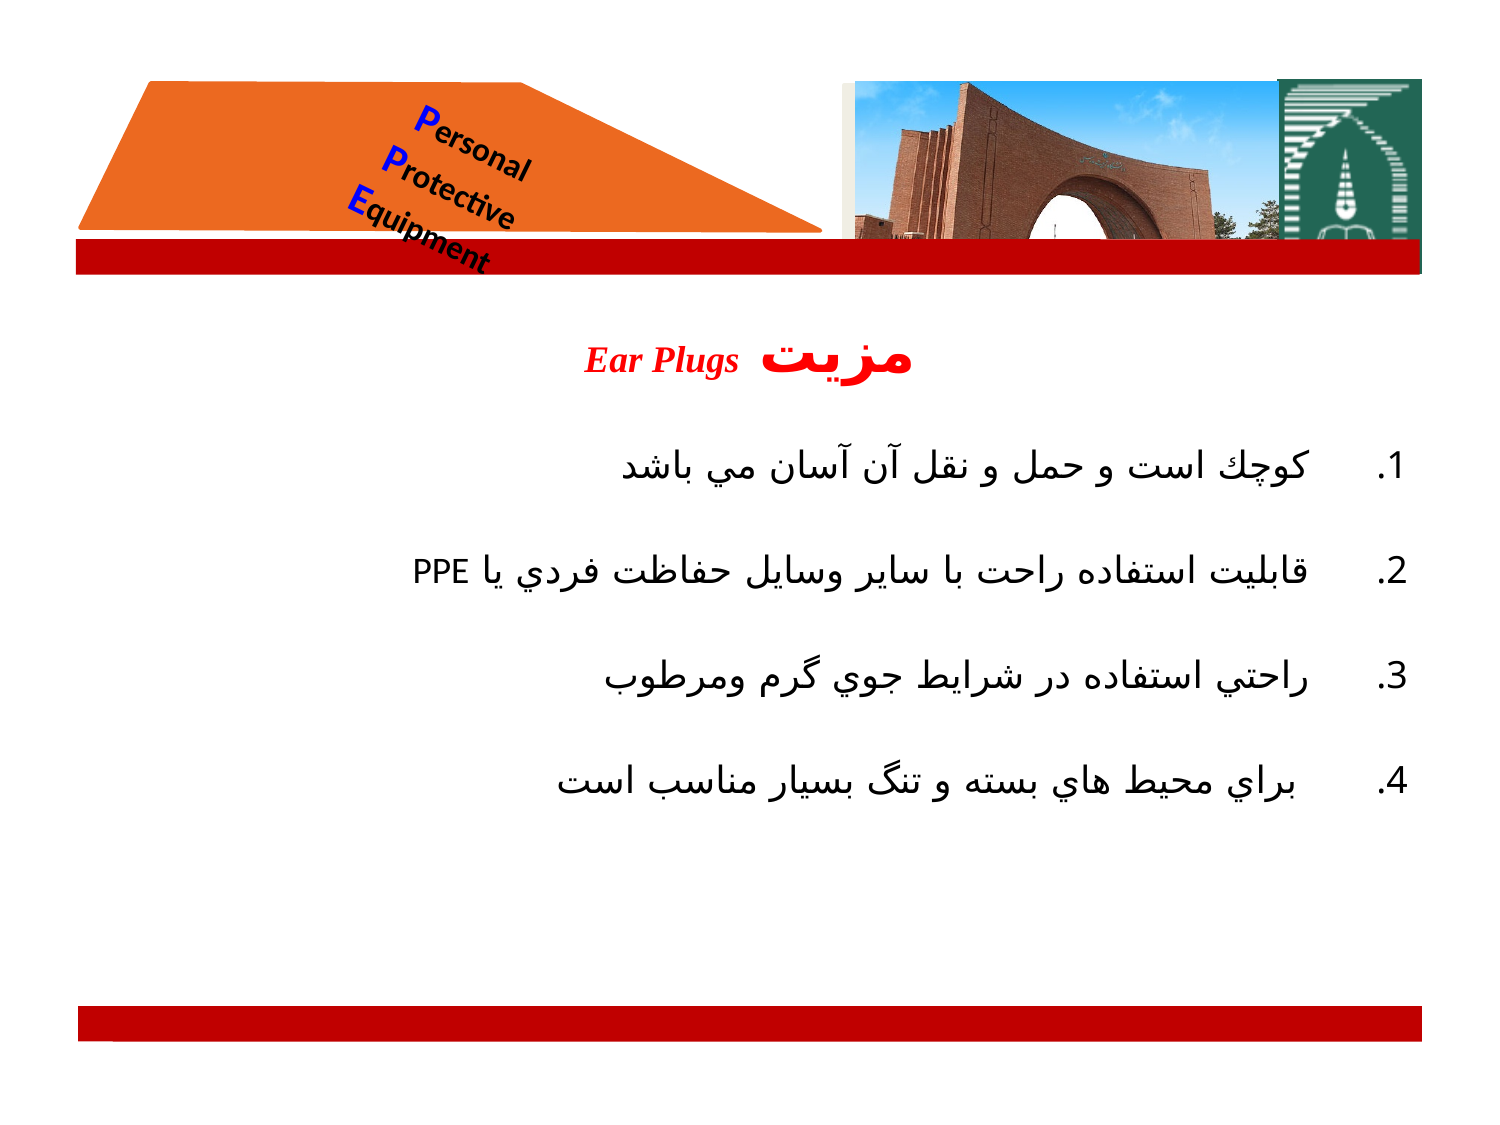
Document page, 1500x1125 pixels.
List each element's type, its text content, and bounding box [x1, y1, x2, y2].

list مزيت Ear Plugs كوچك است و حمل و نقل آن آسان مي باشد قابليت استفاده راحت با ساير وسايل حفاظت فردي يا PPE راحتي استفاده در شرايط جوي گرم ومرطوب براي محيط هاي بسته و تنگ بسيار مناسب است [75, 262, 1425, 1005]
picture [855, 79, 1422, 262]
